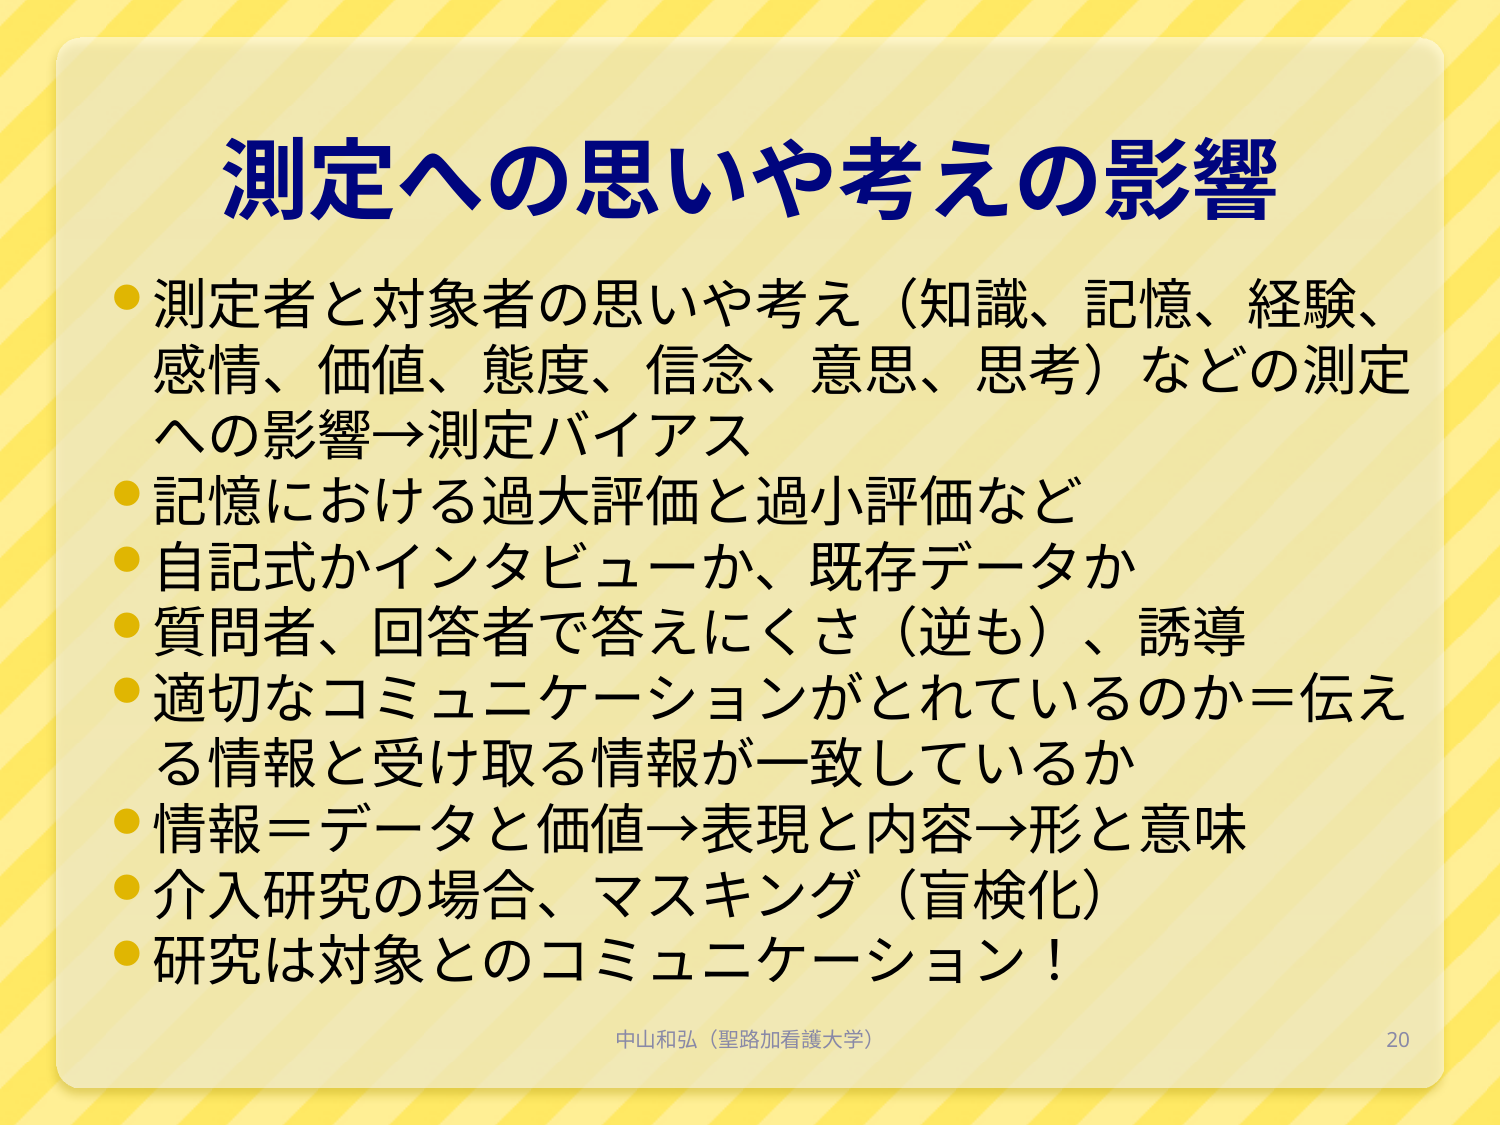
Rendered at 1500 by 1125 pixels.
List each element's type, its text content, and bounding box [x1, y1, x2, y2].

list 測定者と対象者の思いや考え（知識、記憶、経験、感情、価値、態度、信念、意思、思考）などの測定への影響→測定バイアス 記憶における過大評価と過小評価など 自記式かインタビューか、既存データか 質問者、回答者で答えにくさ（逆も）、誘導 適切なコミュニケーションがとれているのか＝伝える情報と受け取る情報が一致しているか 情報＝データと価値→表現と内容→形と意味 介入研究の場合、マスキング（盲検化） 研究は対象とのコミュニケーション！ [75, 262, 1425, 1005]
slide_number 20 [1074, 1019, 1425, 1080]
text_box ｒ2 [0, 0, 1500, 1125]
title 測定への思いや考えの影響 [75, 50, 1425, 238]
footer 中山和弘（聖路加看護大学） [512, 1019, 988, 1080]
